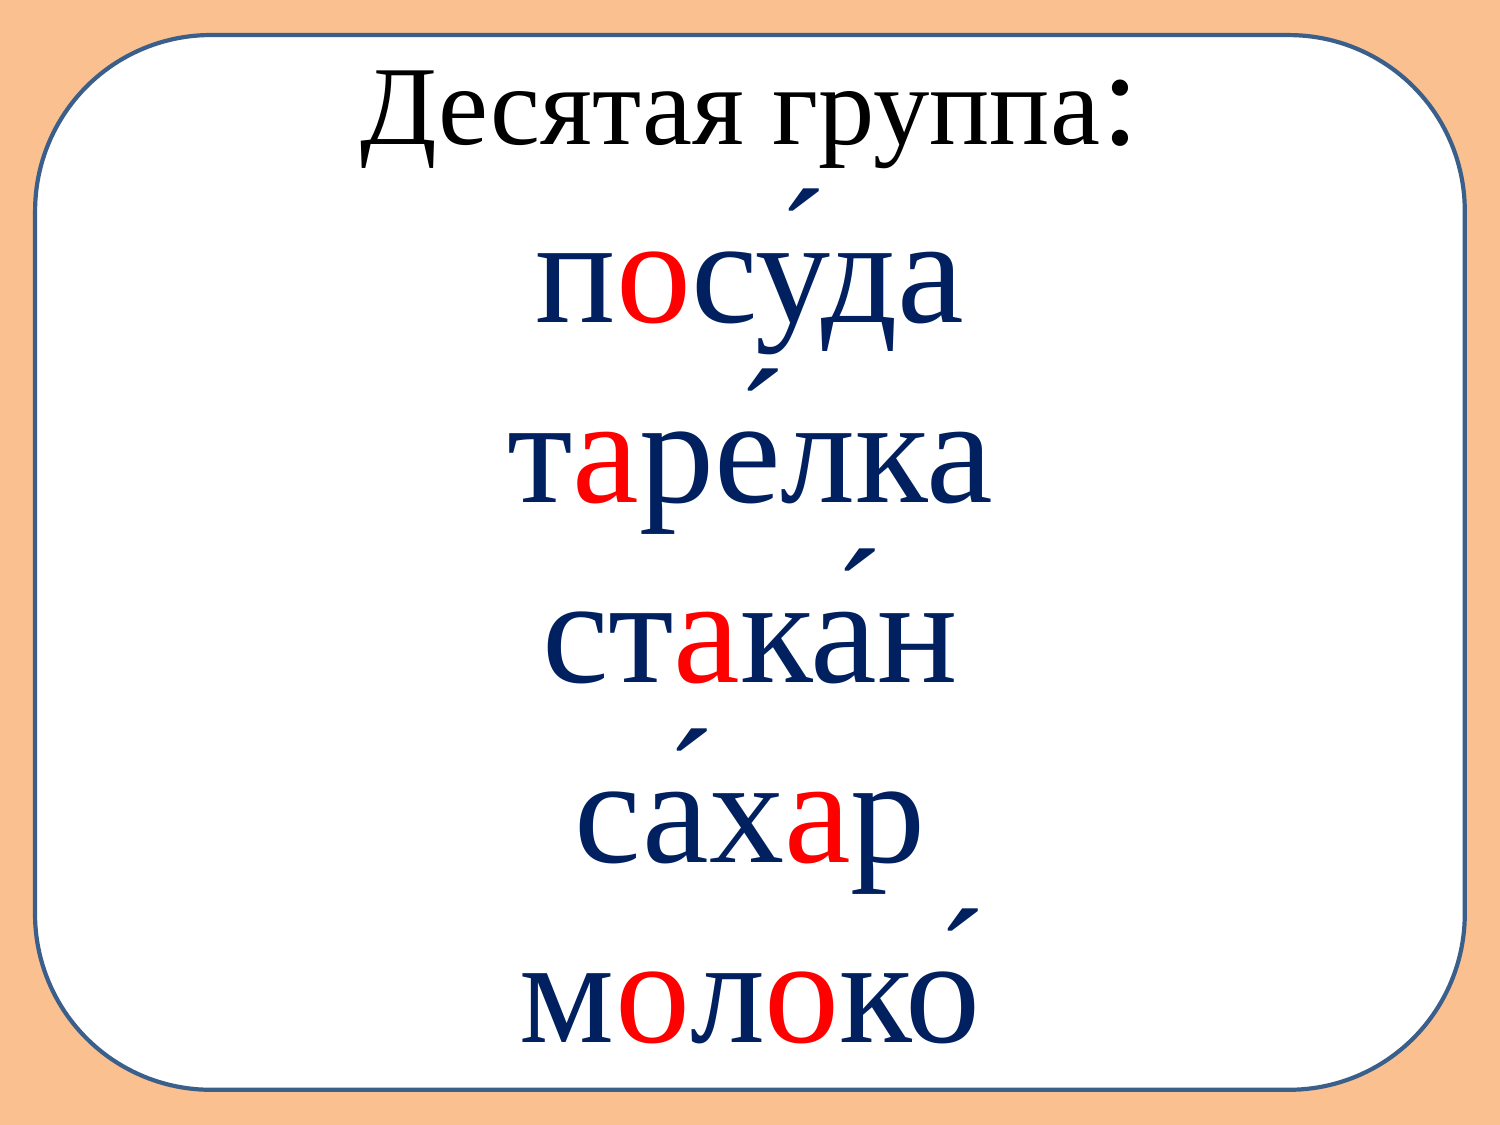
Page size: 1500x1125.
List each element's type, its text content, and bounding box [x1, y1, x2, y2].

text_box Десятая группа: посу́да таре́лка стака́н са́хар молоко́ [32, 32, 1467, 1092]
